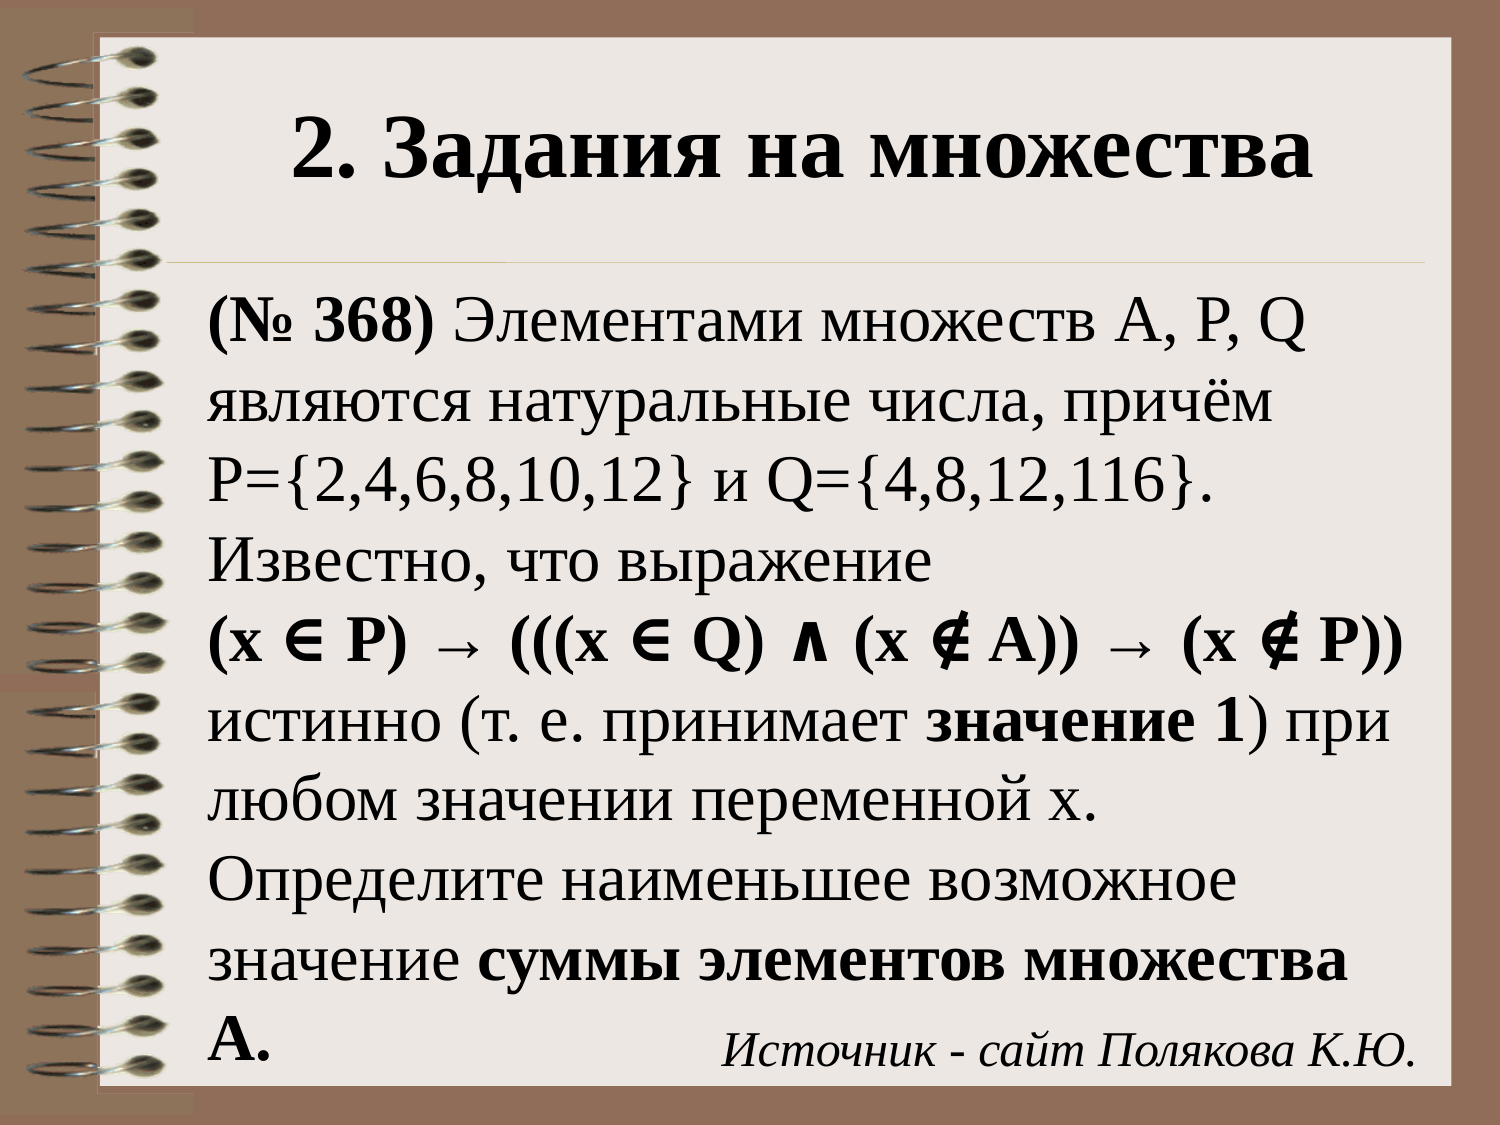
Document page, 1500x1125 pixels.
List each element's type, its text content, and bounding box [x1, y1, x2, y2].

text_box Источник - сайт Полякова К.Ю. [706, 1009, 1433, 1085]
picture [0, 692, 194, 1115]
text_box 2. Задания на множества [218, 78, 1388, 203]
picture [0, 8, 194, 674]
text_box (№ 368) Элементами множеств А, P, Q являются натуральные числа, причём P={2,4,6,8,10,12} и Q={4,8,12,116}. Известно, что выражение (x ∈ P) → (((x ∈ Q) ∧ (x ∉ A)) → (x ∉ P)) истинно (т. е. принимает значение 1) при любом значении переменной х. Определите наименьшее возможное значение суммы элементов множества A. [192, 267, 1437, 1082]
